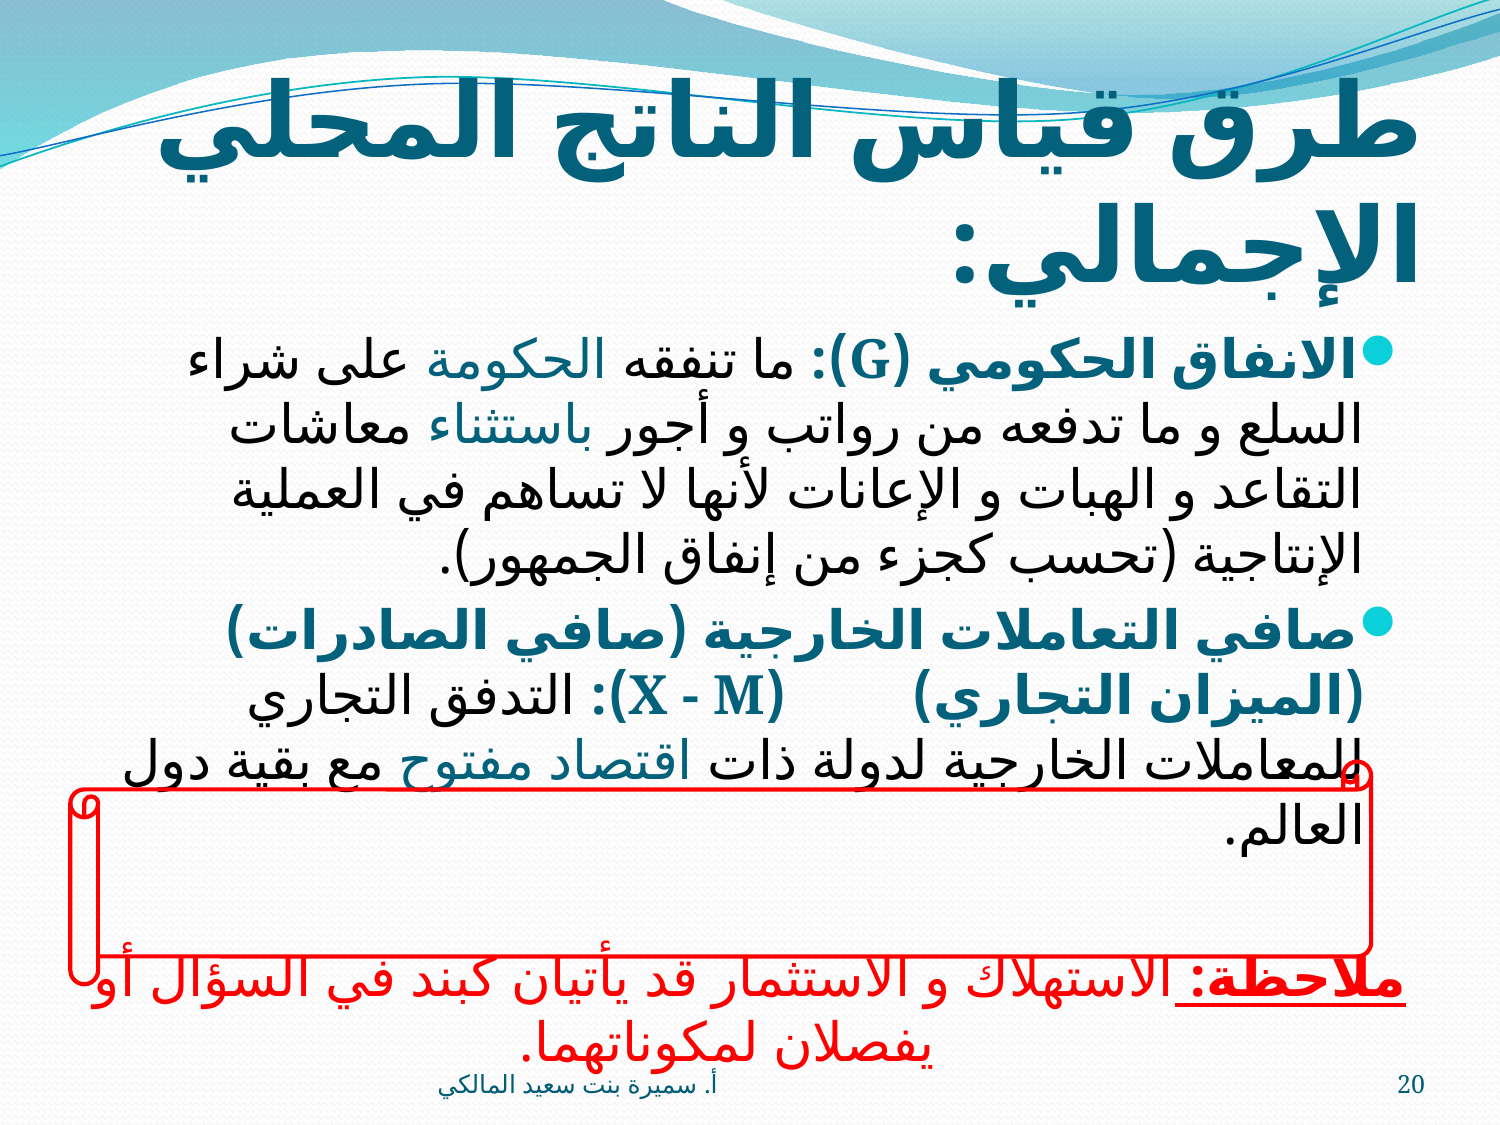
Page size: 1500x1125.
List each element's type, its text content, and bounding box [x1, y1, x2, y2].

slide_number 20 [1299, 1042, 1425, 1103]
footer أ. سميرة بنت سعيد المالكي [437, 1042, 988, 1103]
text_box [68, 759, 1374, 987]
title طرق قياس الناتج المحلي الإجمالي: [75, 115, 1425, 303]
list الانفاق الحكومي (G): ما تنفقه الحكومة على شراء السلع و ما تدفعه من رواتب و أجور باستثناء معاشات التقاعد و الهبات و الإعانات لأنها لا تساهم في العملية الإنتاجية (تحسب كجزء من إنفاق الجمهور). صافي التعاملات الخارجية (صافي الصادرات) (الميزان التجاري) (X - M): التدفق التجاري للمعاملات الخارجية لدولة ذات اقتصاد مفتوح مع بقية دول العالم. ملاحظة: الاستهلاك و الاستثمار قد يأتيان كبند في السؤال أو يفصلان لمكوناتهما. [75, 317, 1425, 1038]
